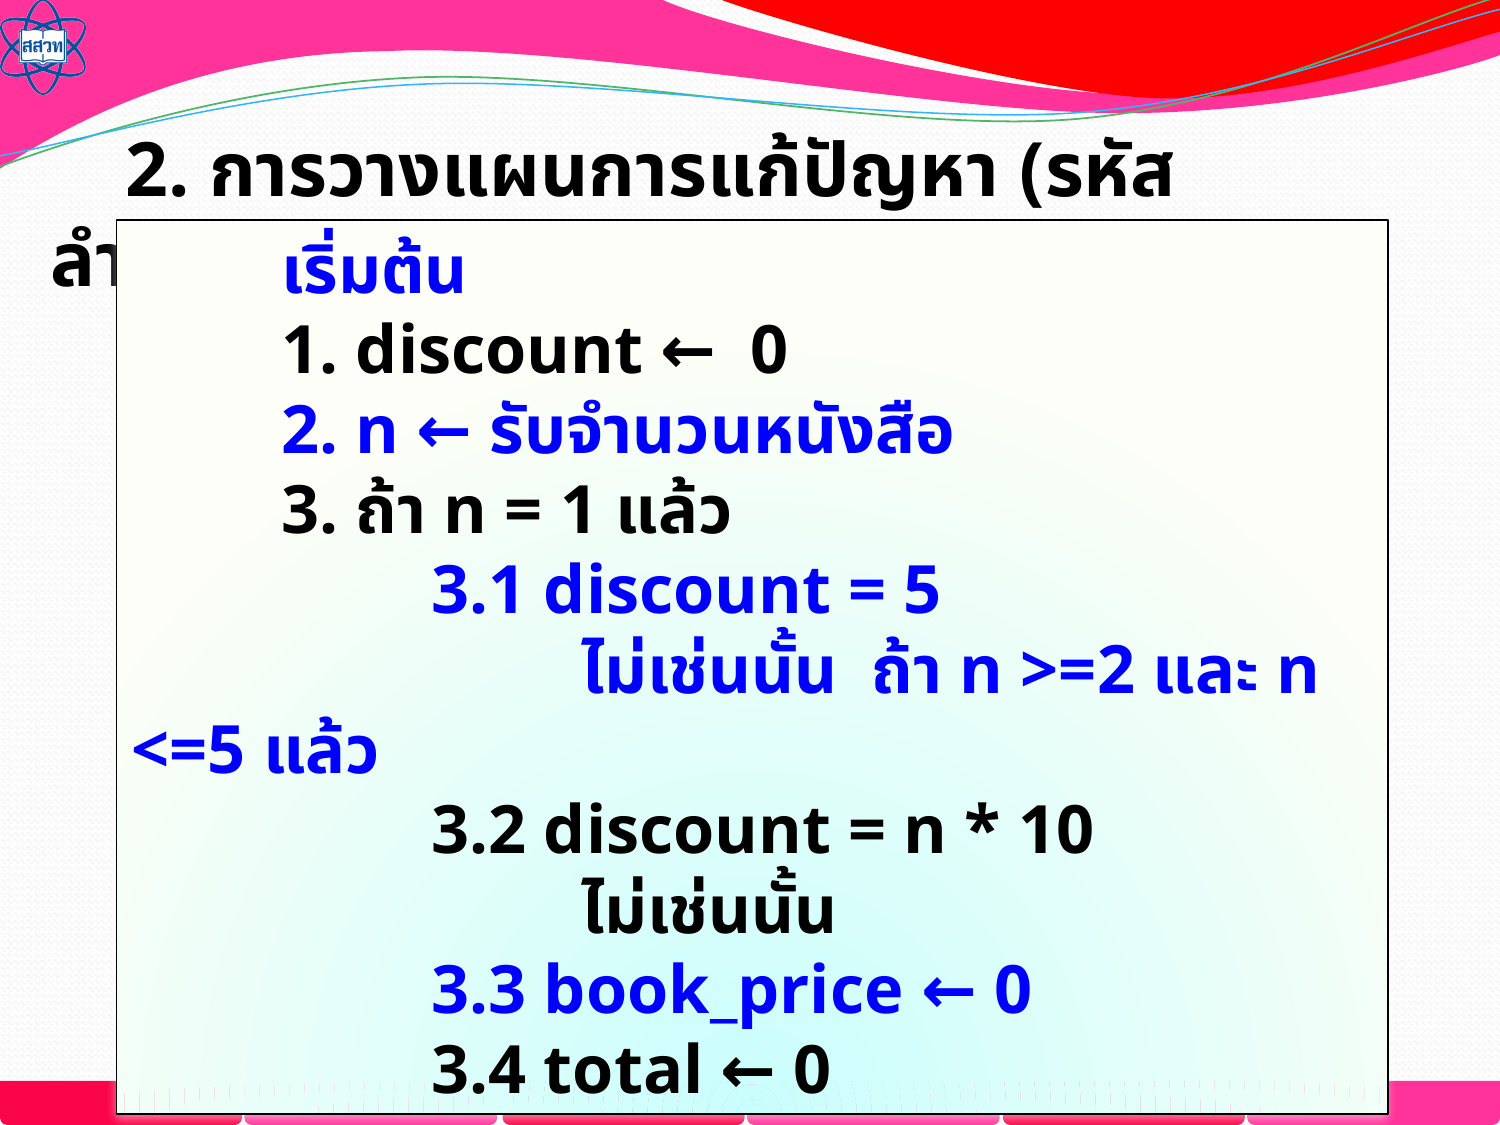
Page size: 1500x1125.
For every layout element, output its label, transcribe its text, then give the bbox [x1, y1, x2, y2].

text_box 2. การวางแผนการแก้ปัญหา (รหัสลำลองหรือผังงาน) [35, 113, 1365, 309]
picture [0, 0, 86, 95]
text_box เริ่มต้น 1. discount ← 0 2. n ← รับจำนวนหนังสือ 3. ถ้า n = 1 แล้ว 3.1 discount = 5 ไม่เช่นนั้น ถ้า n >=2 และ n <=5 แล้ว 3.2 discount = n * 10 ไม่เช่นนั้น 3.3 book_price ← 0 3.4 total ← 0 [116, 219, 1389, 1115]
